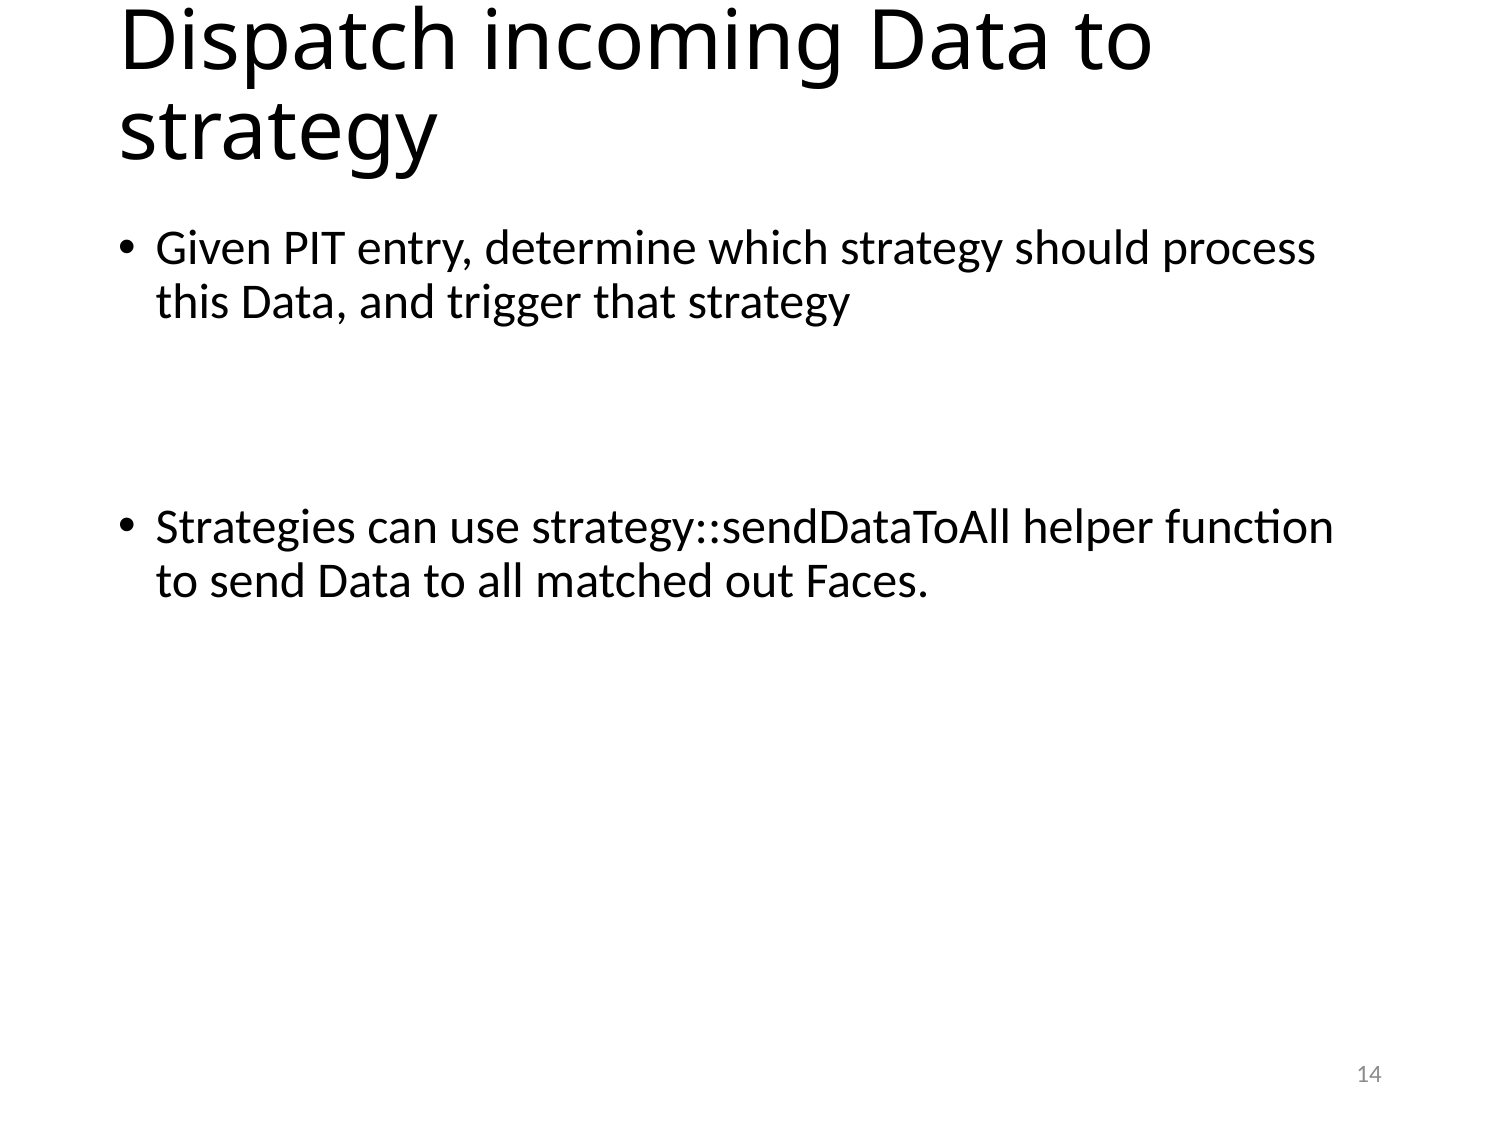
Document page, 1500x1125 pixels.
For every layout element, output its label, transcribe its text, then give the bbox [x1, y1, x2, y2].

slide_number 14 [1059, 1042, 1397, 1103]
title Dispatch incoming Data to strategy [103, 2, 1397, 174]
list Given PIT entry, determine which strategy should process this Data, and trigger that strategy Strategies can use strategy::sendDataToAll helper function to send Data to all matched out Faces. [103, 214, 1397, 981]
